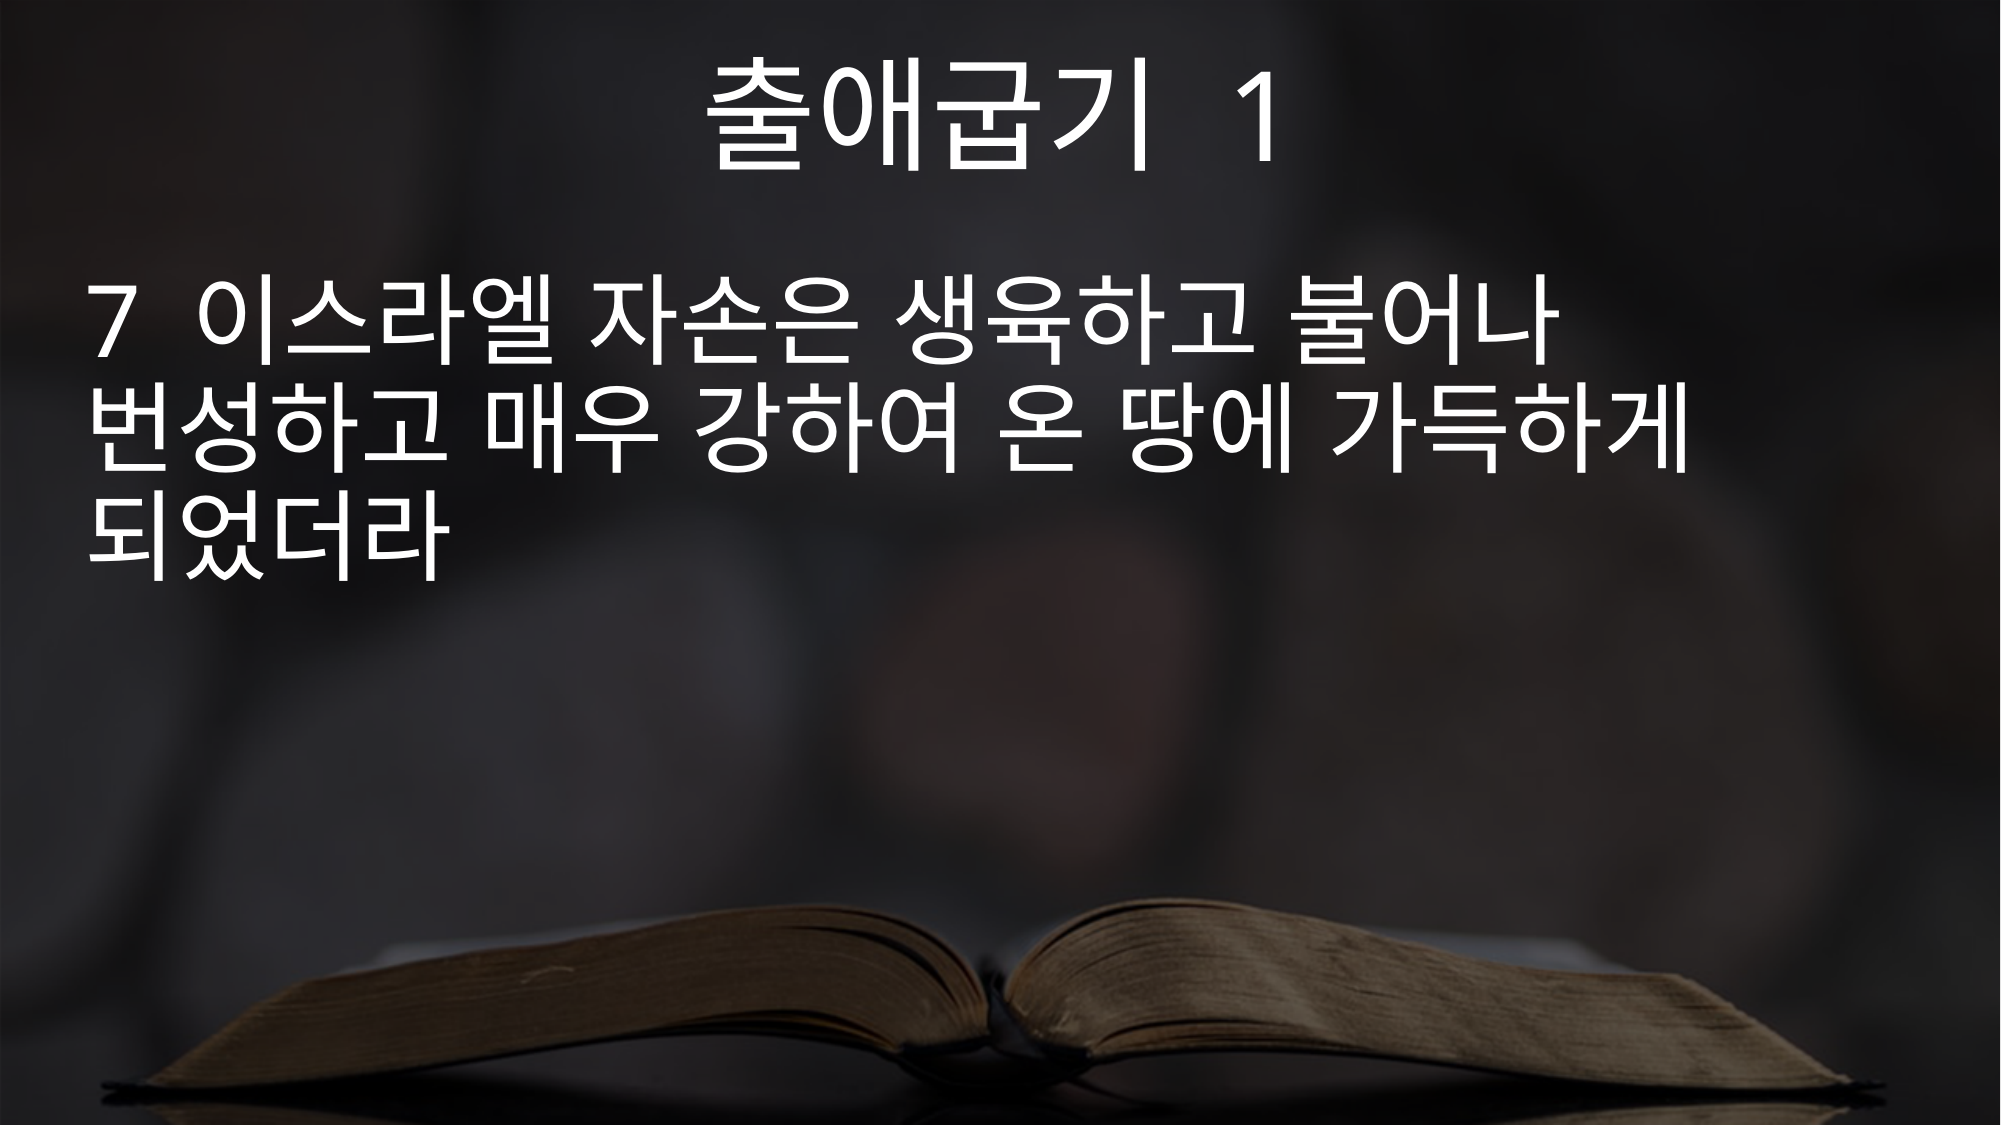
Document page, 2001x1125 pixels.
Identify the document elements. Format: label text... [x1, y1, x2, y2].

list 7 이스라엘 자손은 생육하고 불어나 번성하고 매우 강하여 온 땅에 가득하게 되었더라 [69, 263, 1953, 423]
picture [0, 0, 2001, 1125]
footer 출애굽기 1 [0, 32, 2000, 192]
